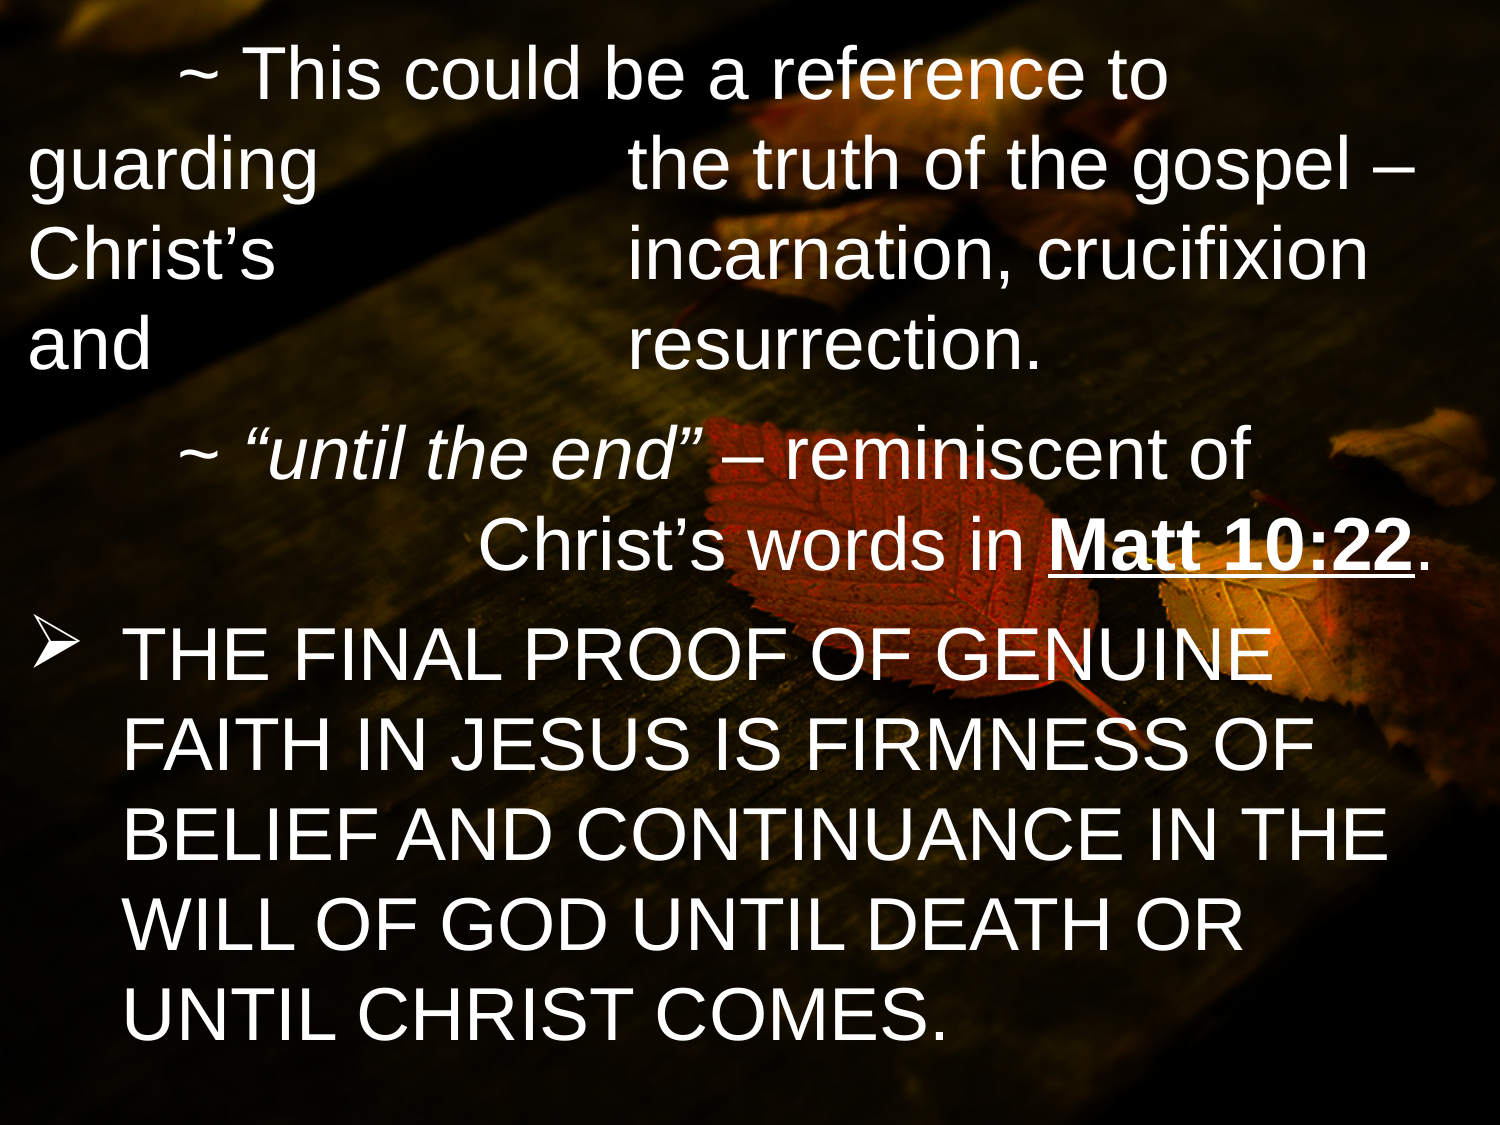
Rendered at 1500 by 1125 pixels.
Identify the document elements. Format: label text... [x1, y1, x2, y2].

picture [0, 0, 1500, 1125]
subtitle ~ This could be a reference to guarding the truth of the gospel – Christ’s incarnation, crucifixion and resurrection. ~ “until the end” – reminiscent of Christ’s words in Matt 10:22. THE FINAL PROOF OF GENUINE FAITH IN JESUS IS FIRMNESS OF BELIEF AND CONTINUANCE IN THE WILL OF GOD UNTIL DEATH OR UNTIL CHRIST COMES. [12, 16, 1486, 1104]
